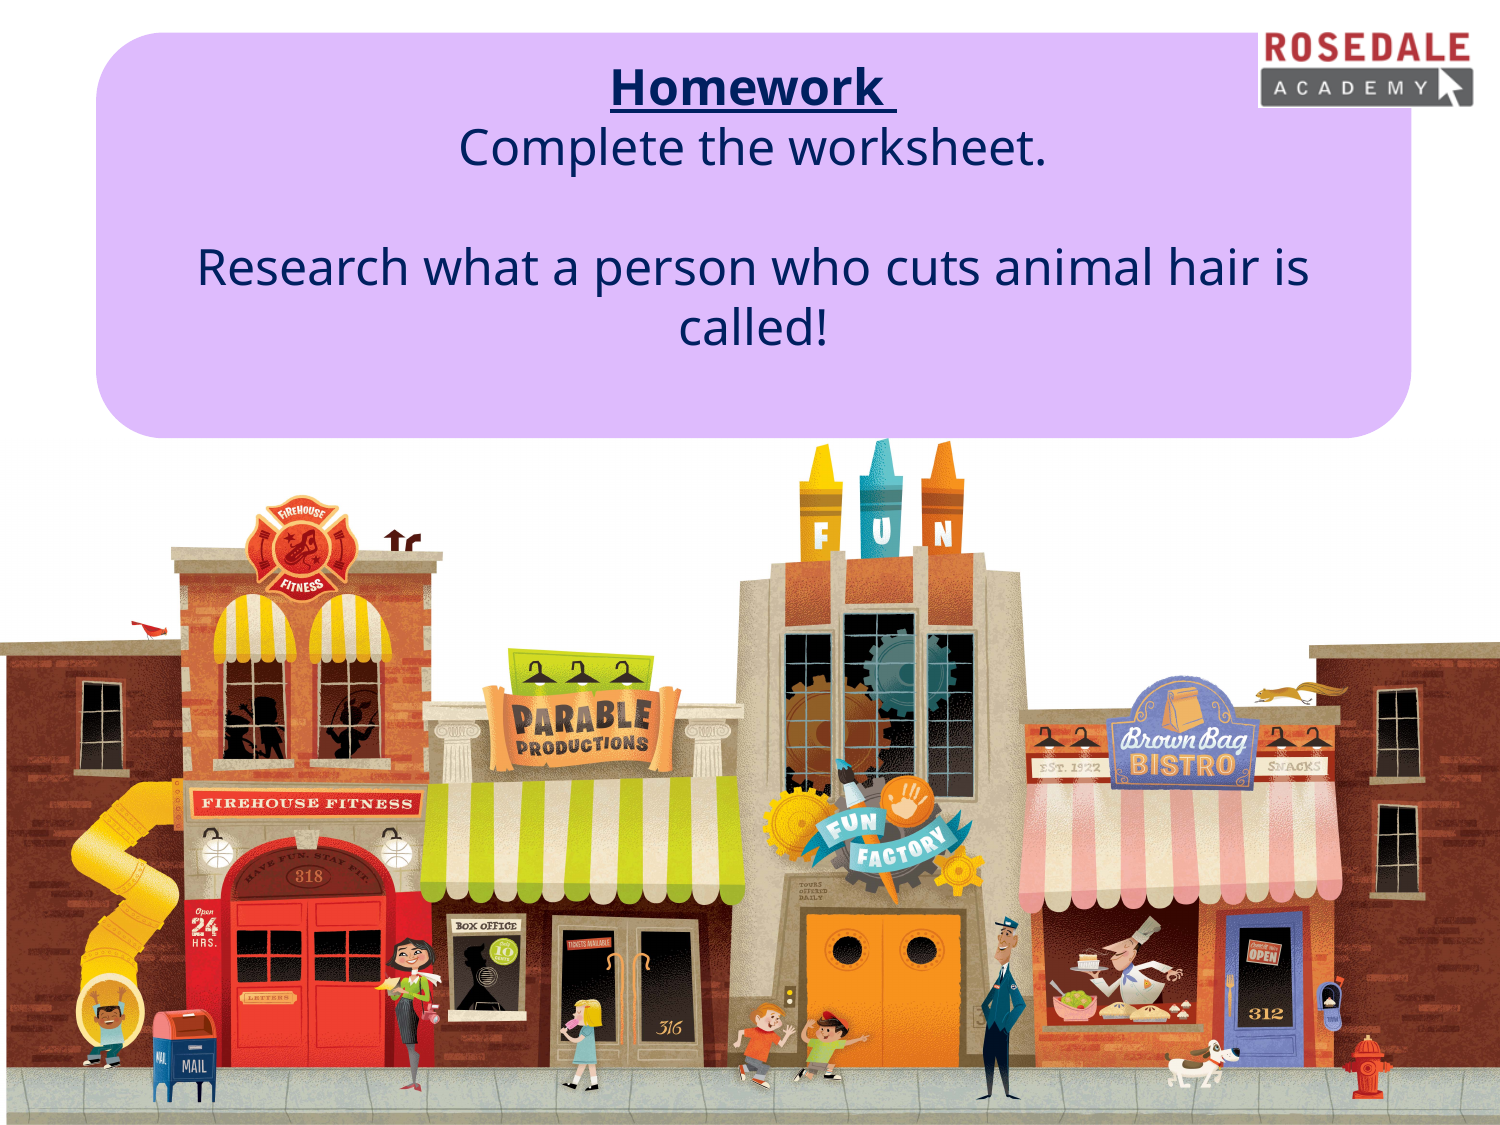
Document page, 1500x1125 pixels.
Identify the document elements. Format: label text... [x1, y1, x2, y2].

text_box Homework Complete the worksheet. Research what a person who cuts animal hair is called! [95, 31, 1413, 438]
picture [1258, 31, 1475, 108]
picture [0, 438, 1500, 1125]
